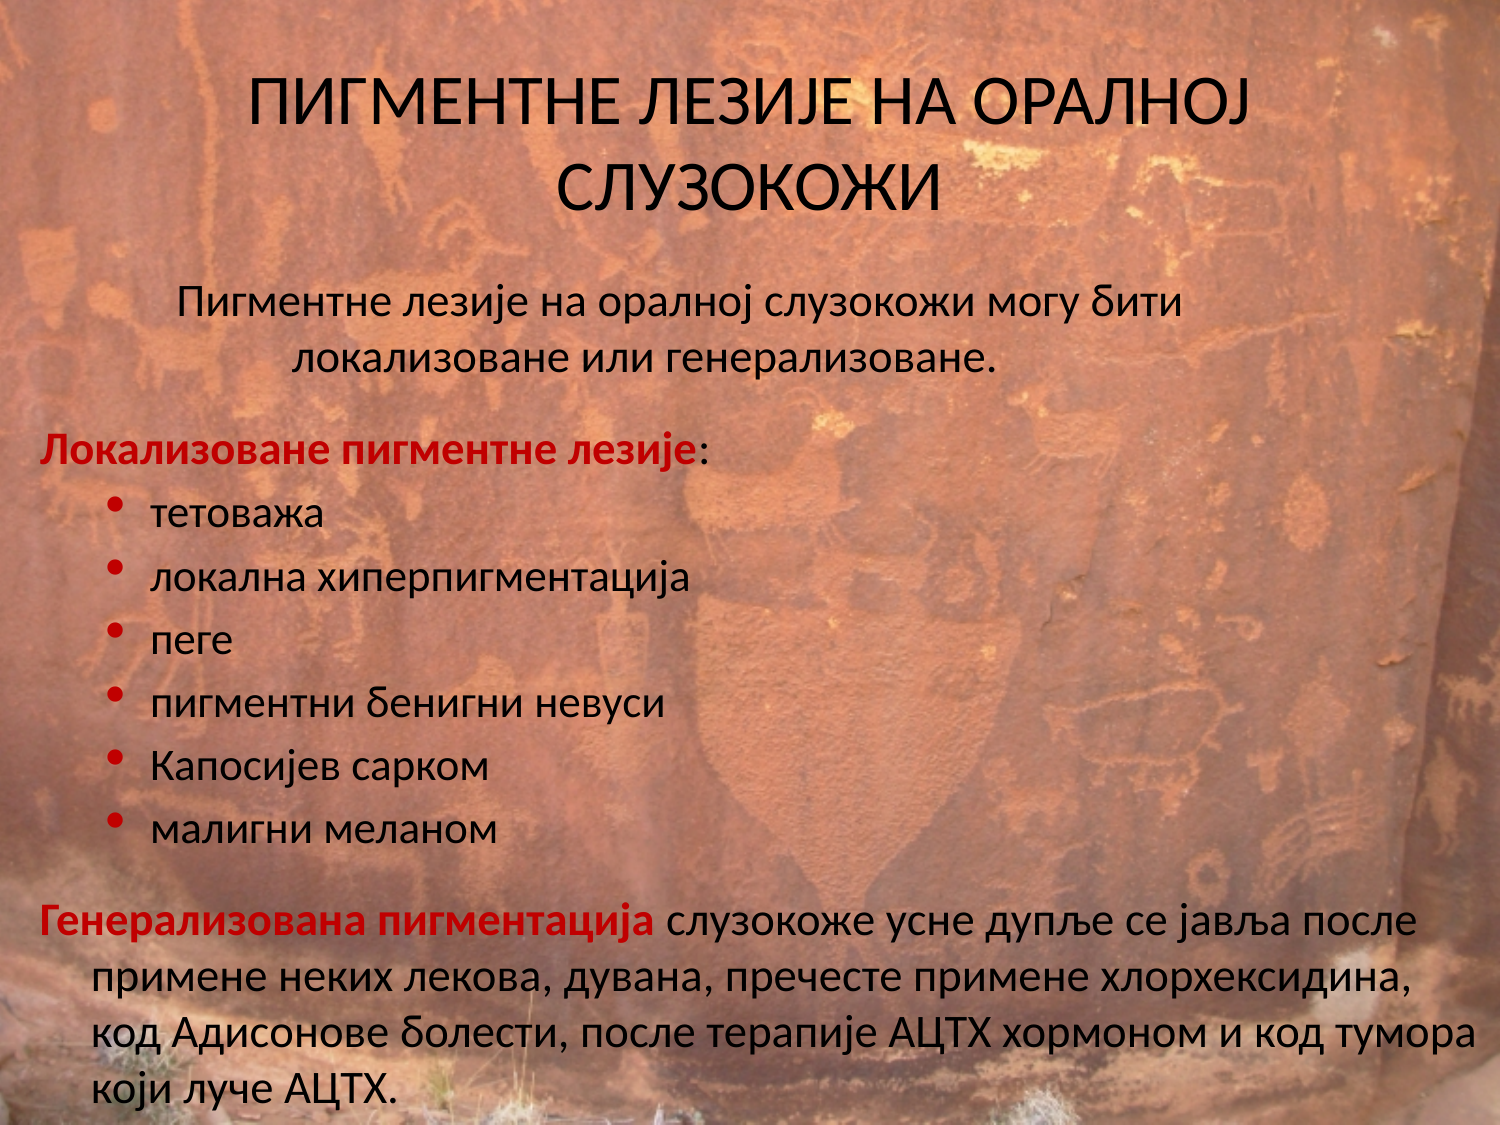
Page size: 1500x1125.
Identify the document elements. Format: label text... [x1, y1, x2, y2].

list Пигментне лезије на оралној слузокожи могу бити локализоване или генерализоване. Локализоване пигментне лезије: тетоважа локална хиперпигментација пеге пигментни бенигни невуси Капосијев сарком малигни меланом Генерализована пигментација слузокоже усне дупље се јавља после примене неких лекова, дувана, пречесте примене хлорхексидина, код Адисонове болести, после терапије АЦТХ хормоном и код тумора који луче АЦТХ. [24, 262, 1500, 1125]
picture [0, 0, 1500, 1125]
title ПИГМЕНТНЕ ЛЕЗИЈЕ НА ОРАЛНОЈ СЛУЗОКОЖИ [75, 45, 1425, 233]
